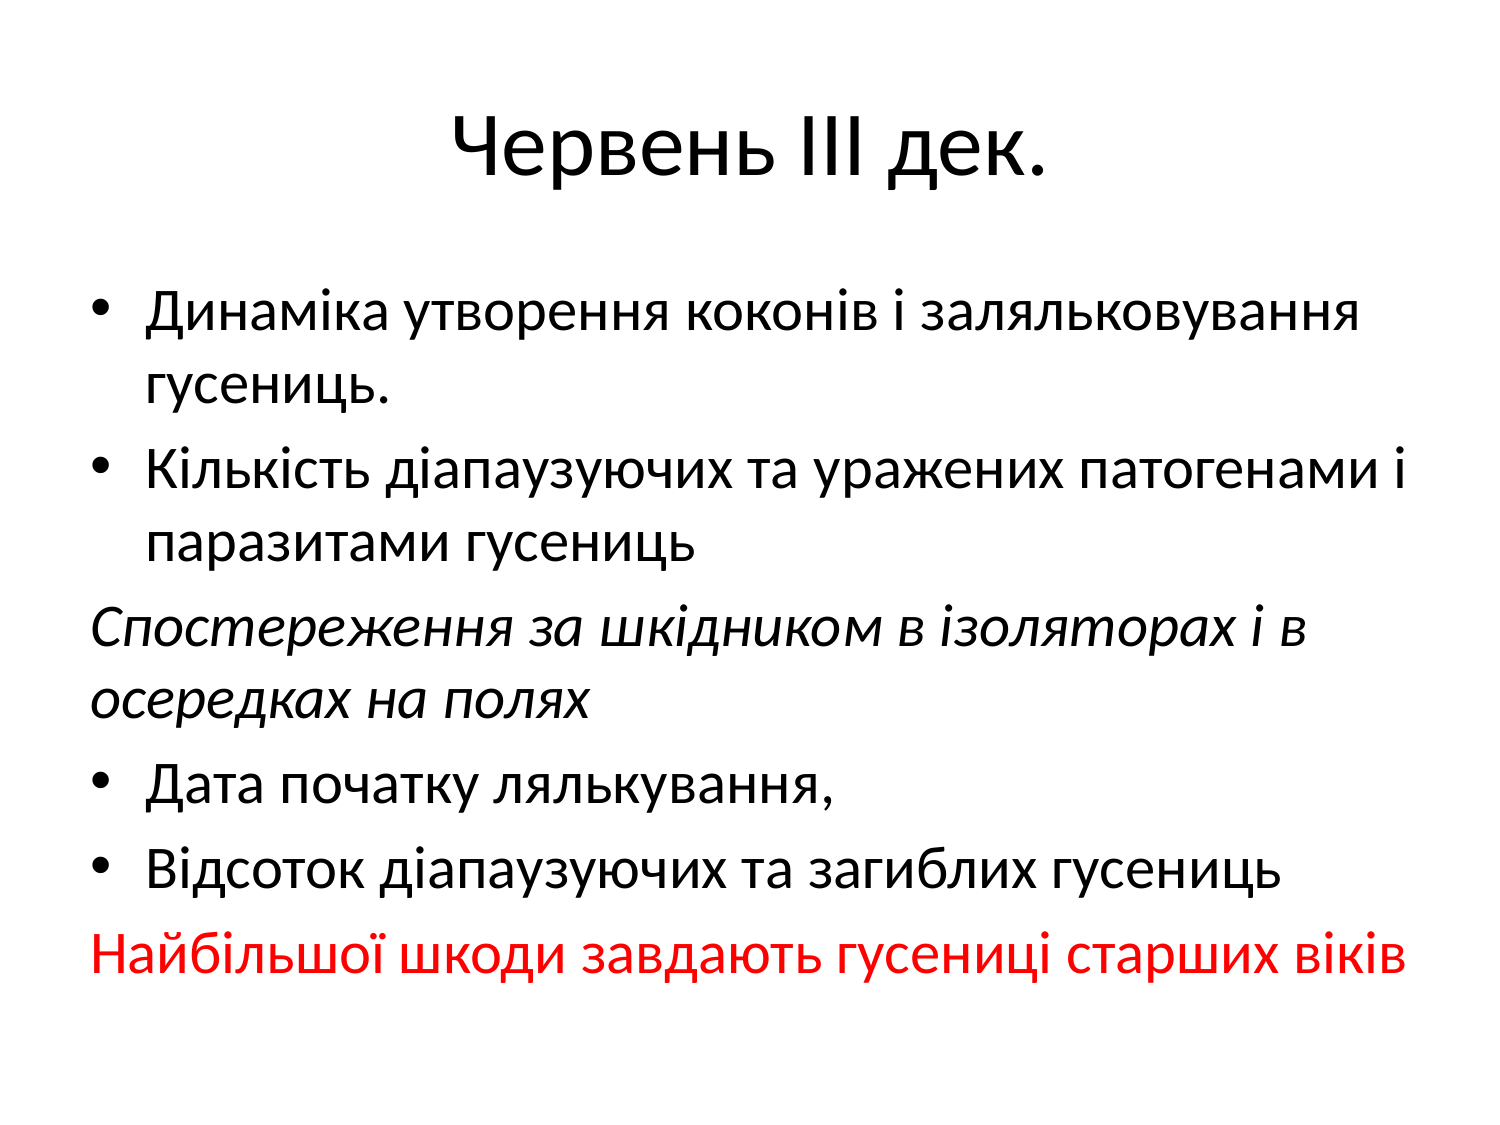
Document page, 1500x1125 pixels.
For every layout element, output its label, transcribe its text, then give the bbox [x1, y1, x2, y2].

list Динаміка утворення коконів і заляльковування гусениць. Кількість діапаузуючих та уражених патогенами і паразитами гусениць Спостереження за шкідником в ізоляторах і в осередках на полях Дата початку лялькування, Відсоток діапаузуючих та загиблих гусениць Найбільшої шкоди завдають гусениці старших віків [75, 262, 1425, 1005]
title Червень III дек. [75, 45, 1425, 233]
